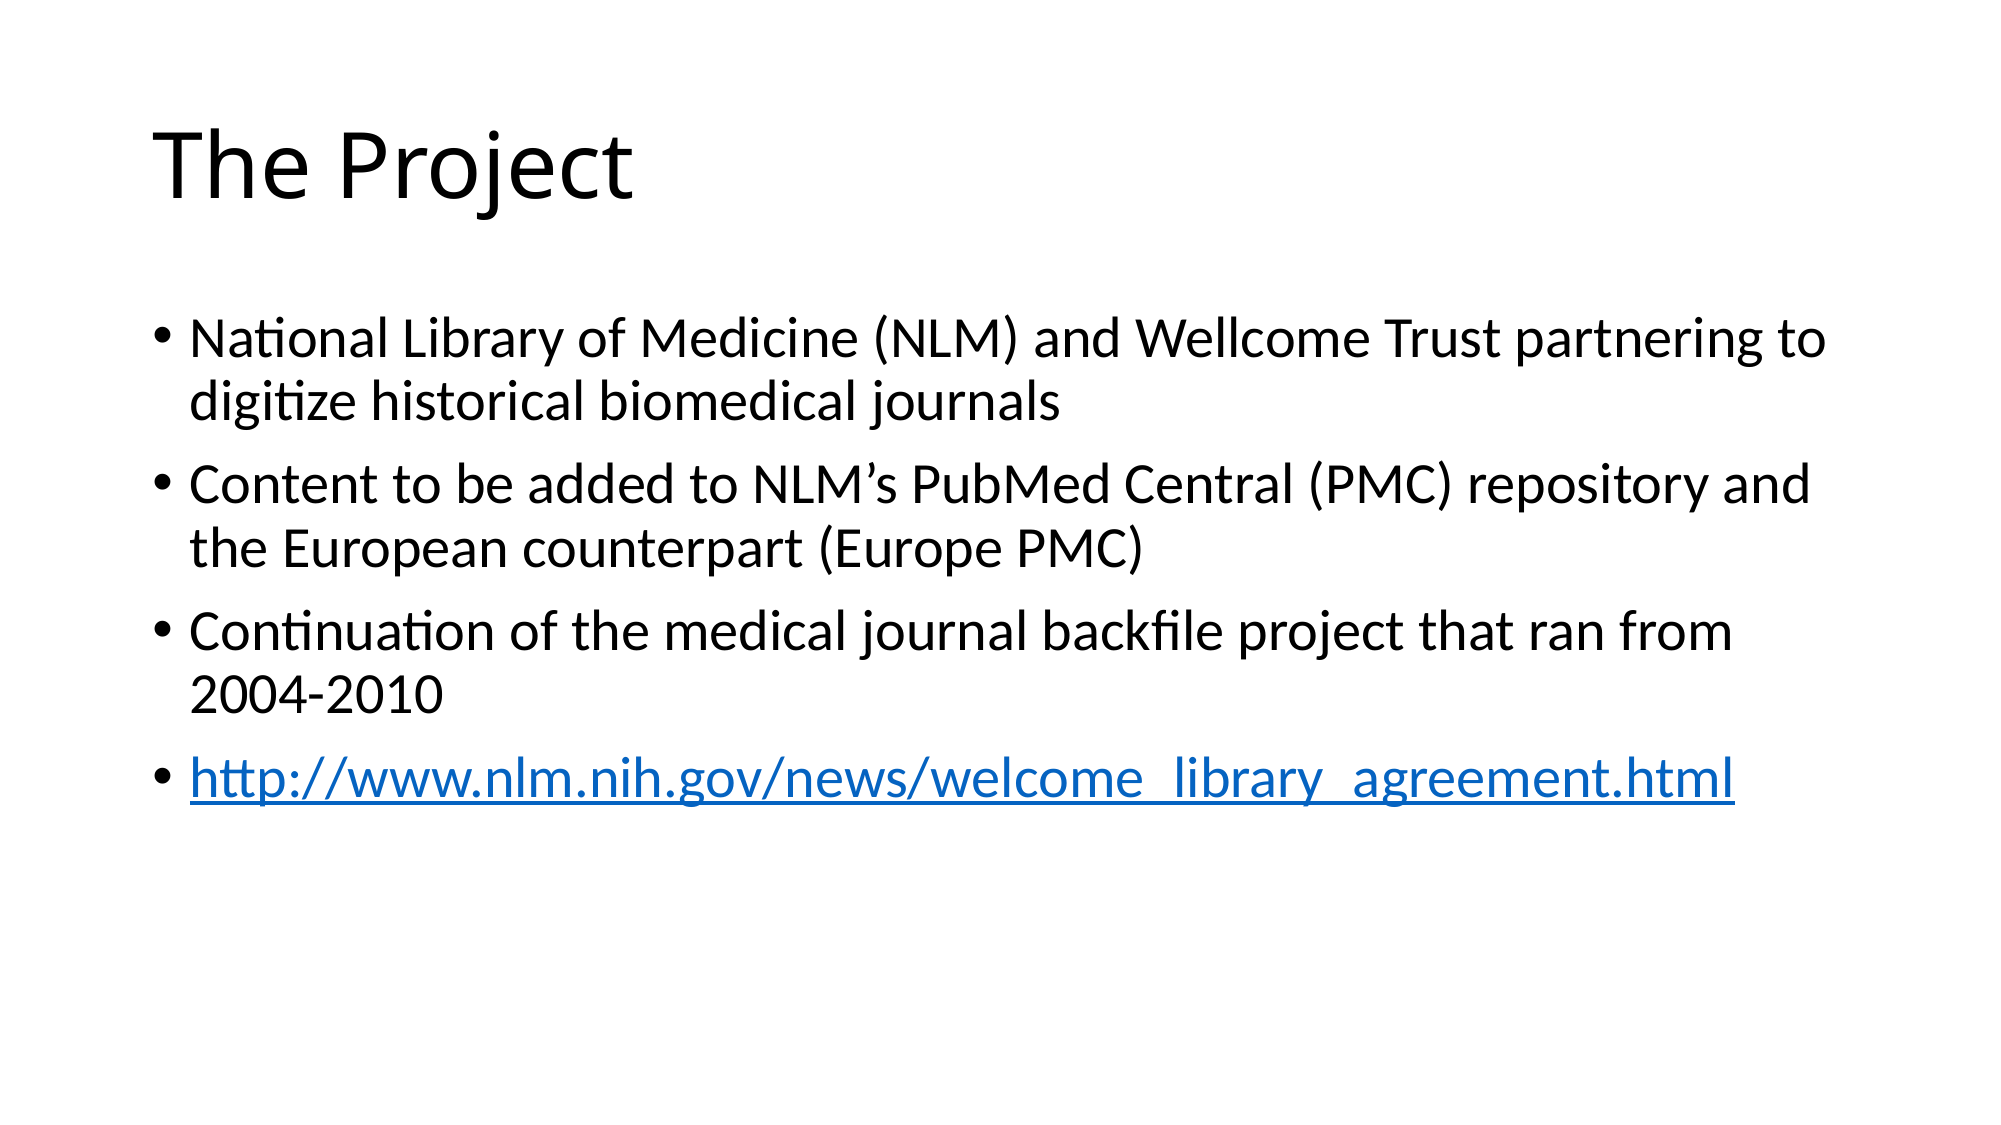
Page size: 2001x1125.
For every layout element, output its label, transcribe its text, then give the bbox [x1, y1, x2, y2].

list National Library of Medicine (NLM) and Wellcome Trust partnering to digitize historical biomedical journals Content to be added to NLM’s PubMed Central (PMC) repository and the European counterpart (Europe PMC) Continuation of the medical journal backfile project that ran from 2004-2010 http://www.nlm.nih.gov/news/welcome_library_agreement.html [137, 299, 1863, 1014]
title The Project [137, 59, 1863, 278]
